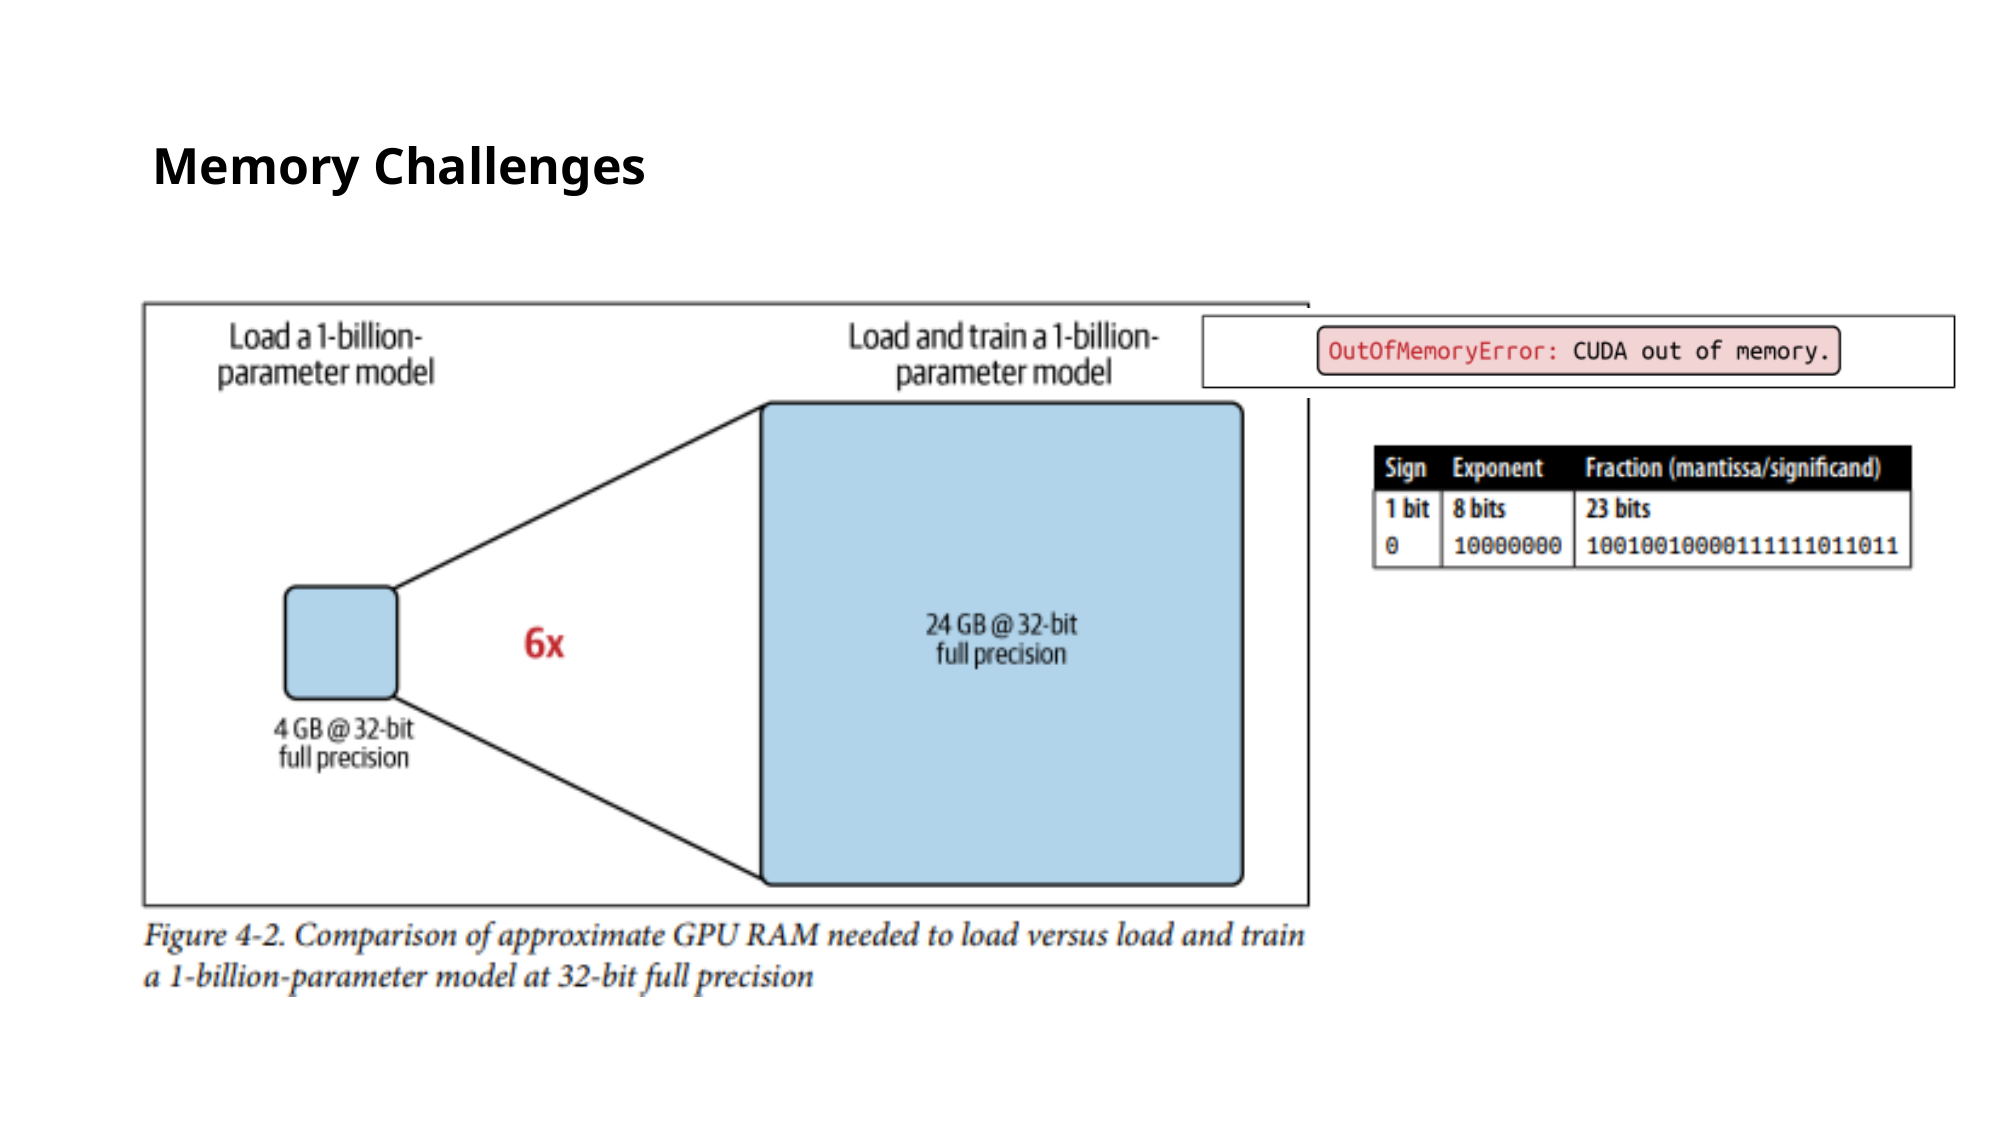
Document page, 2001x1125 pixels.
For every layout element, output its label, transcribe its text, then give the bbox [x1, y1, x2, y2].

picture [1358, 434, 1927, 581]
picture [1195, 308, 1965, 398]
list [137, 299, 1325, 997]
title Memory Challenges [137, 59, 1863, 278]
